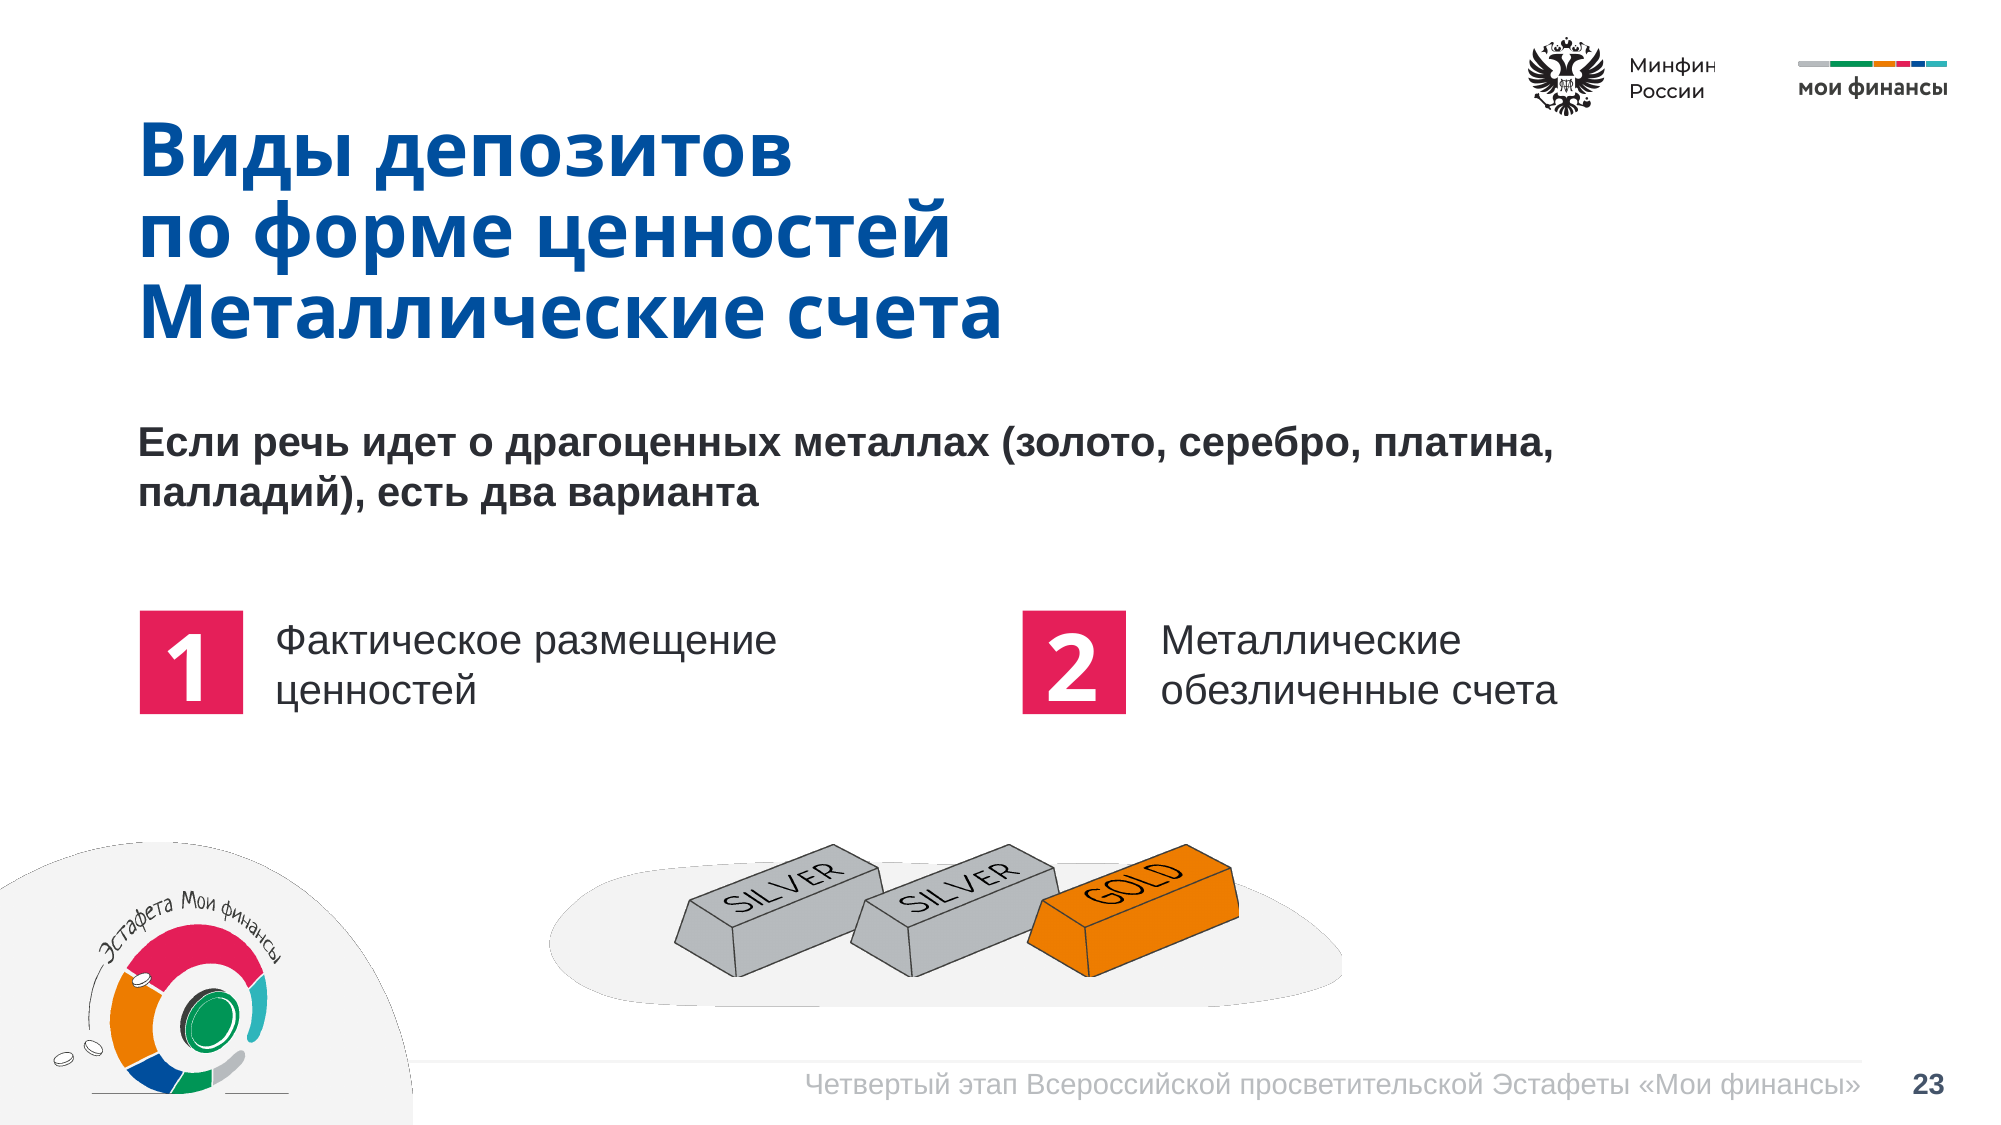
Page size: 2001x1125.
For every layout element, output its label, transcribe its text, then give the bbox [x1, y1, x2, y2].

picture [548, 844, 1343, 1007]
picture [1528, 37, 1715, 116]
text_box Фактическое размещение ценностей [275, 613, 788, 714]
picture [1798, 61, 1947, 99]
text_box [1020, 603, 1127, 726]
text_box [137, 603, 244, 726]
picture [0, 842, 414, 1125]
text_box Металлические обезличенные счета [1160, 613, 1725, 714]
text_box 23 [1862, 1065, 1945, 1125]
text_box Если речь идет о драгоценных металлах (золото, серебро, платина, палладий), есть два варианта [137, 414, 1576, 515]
title Виды депозитов по форме ценностей Металлические счета [137, 111, 1342, 267]
